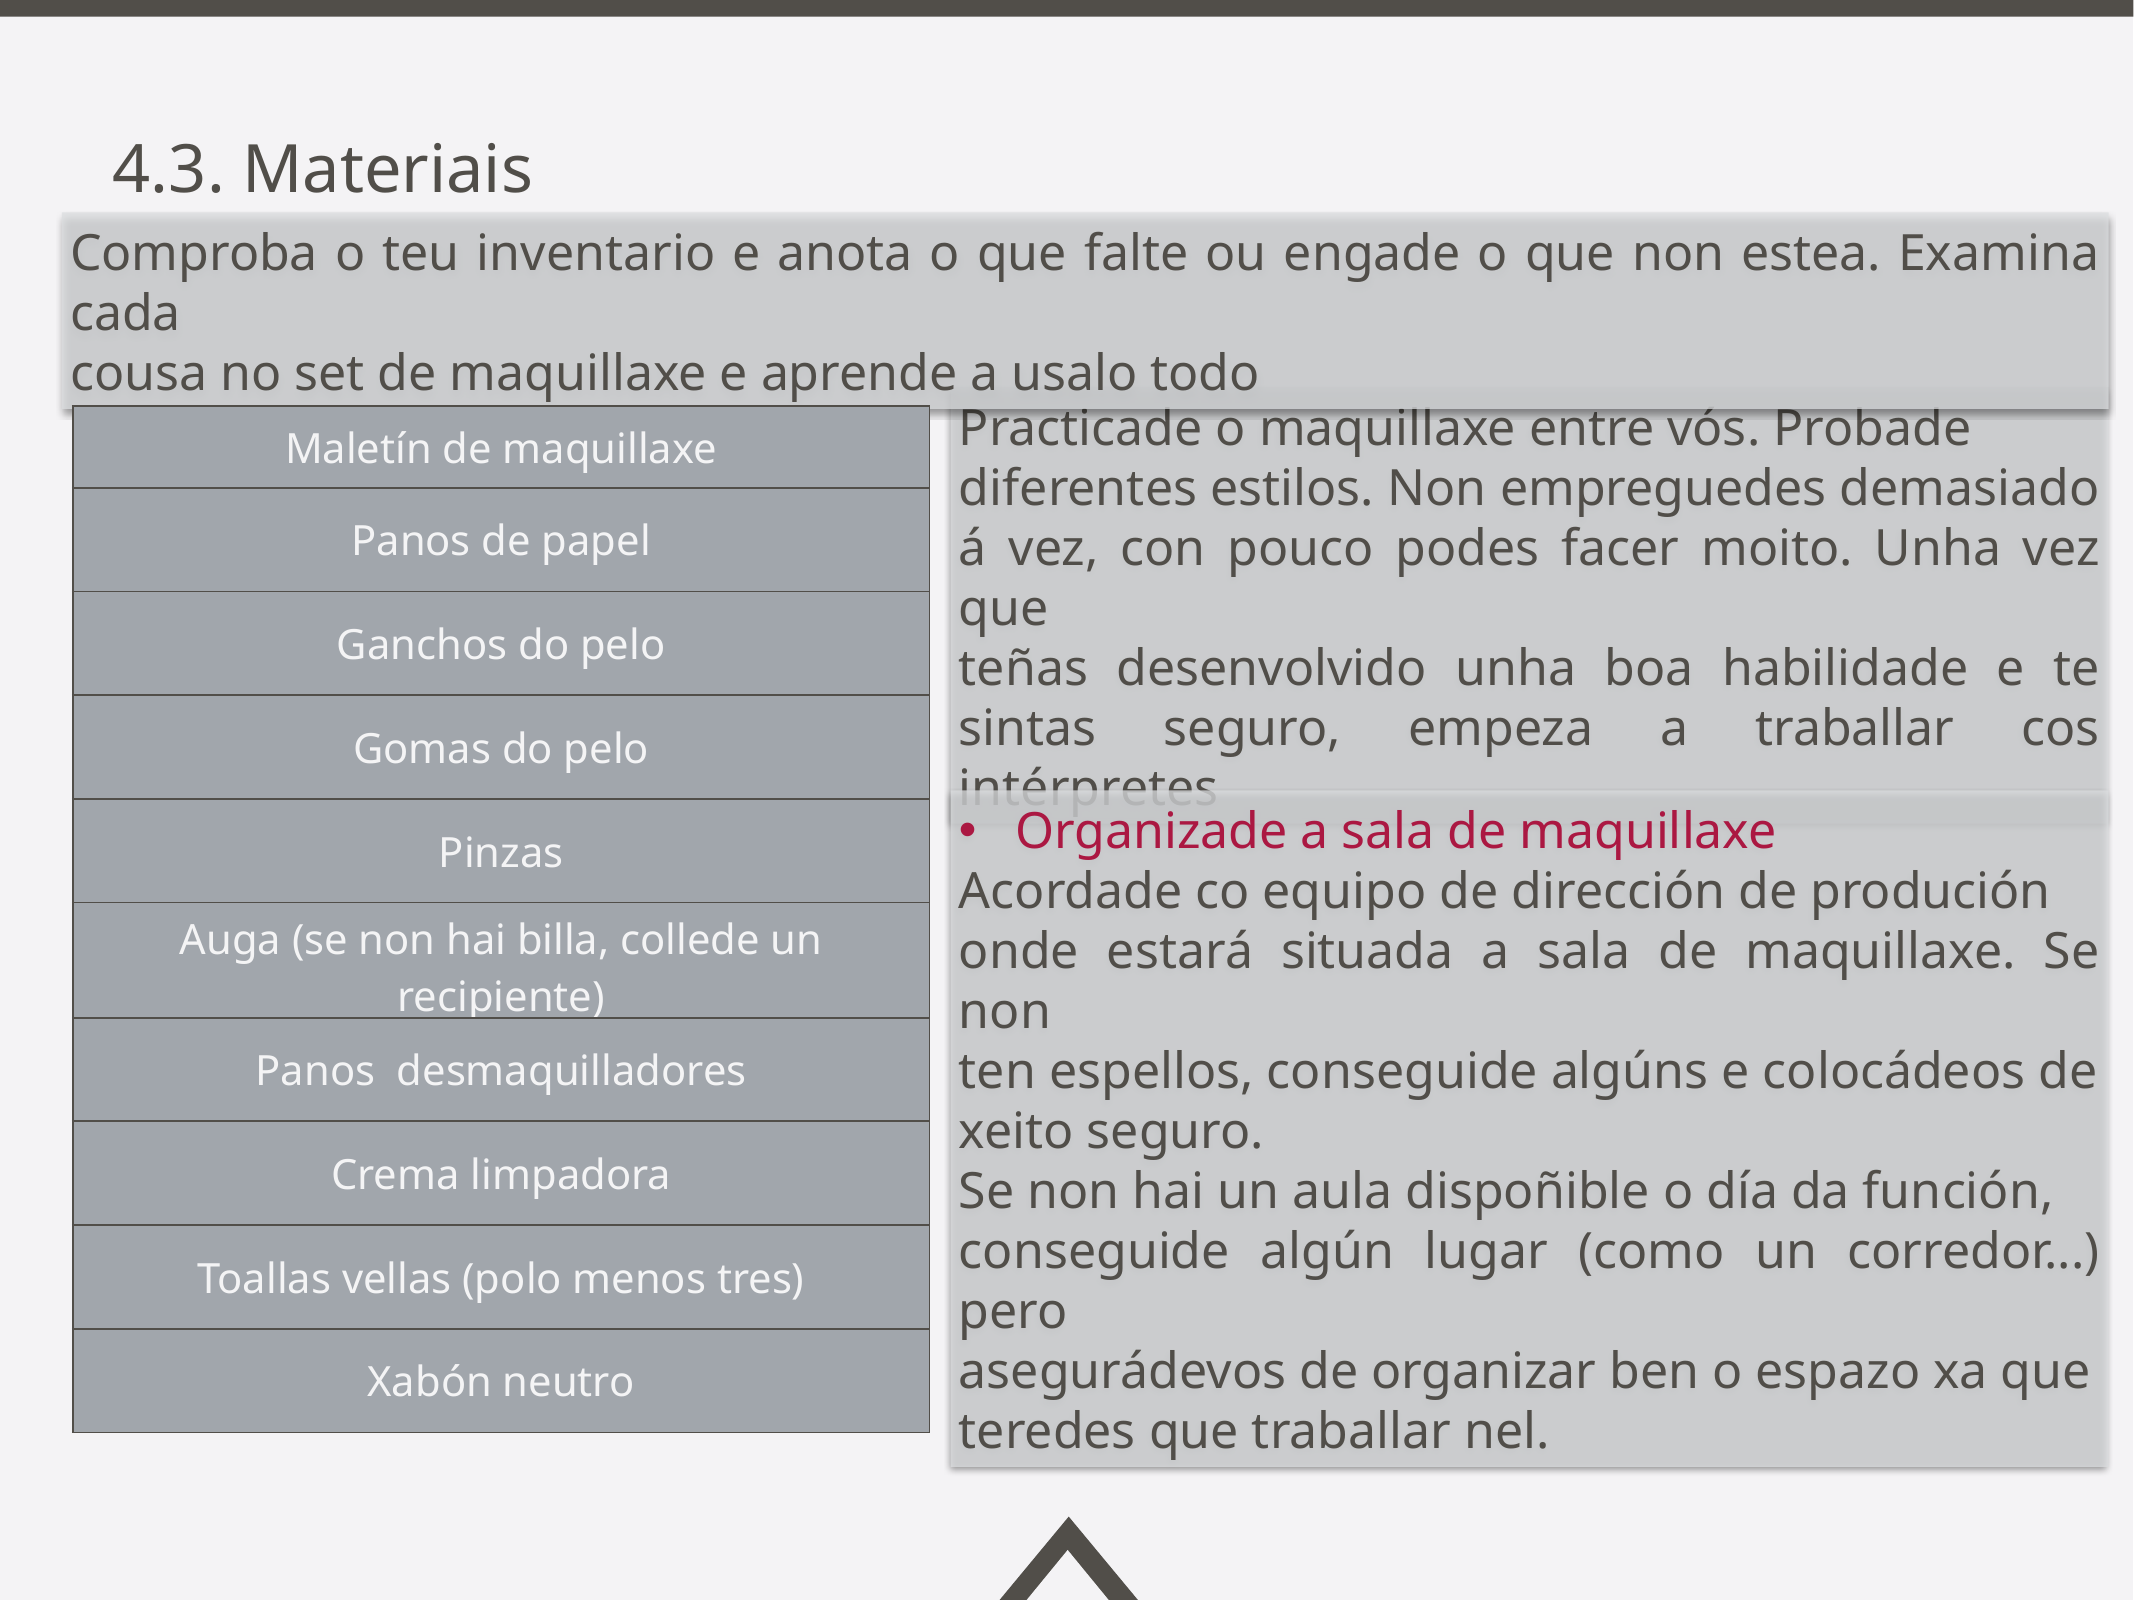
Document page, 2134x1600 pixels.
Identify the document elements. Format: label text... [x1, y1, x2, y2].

table_cell Gomas do pelo [74, 696, 929, 798]
text_box 4.3. Materiais [104, 117, 542, 210]
table_cell Xabón neutro [74, 1330, 929, 1432]
text_box Organizade a sala de maquillaxe Acordade co equipo de dirección de produción onde estará situada a sala de maquillaxe. Se non ten espellos, conseguide algúns e colocádeos de xeito seguro. Se non hai un aula dispoñible o día da función, conseguide algún lugar (como un corredor...) pero asegurádevos de organizar ben o espazo xa que teredes que traballar nel. [950, 790, 2109, 1467]
table_cell Toallas vellas (polo menos tres) [74, 1226, 929, 1328]
table_cell Auga (se non hai billa, collede un recipiente) [74, 903, 929, 1017]
table_cell Pinzas [74, 800, 929, 902]
table_header Maletín de maquillaxe [74, 407, 929, 487]
table_cell Panos desmaquilladores [74, 1019, 929, 1120]
text_box Practicade o maquillaxe entre vós. Probade diferentes estilos. Non empreguedes demasiado á vez, con pouco podes facer moito. Unha vez que teñas desenvolvido unha boa habilidade e te sintas seguro, empeza a traballar cos intérpretes [950, 420, 2109, 790]
table_cell Panos de papel [74, 489, 929, 591]
table_cell Crema limpadora [74, 1122, 929, 1224]
table_cell Ganchos do pelo [74, 592, 929, 694]
text_box Comproba o teu inventario e anota o que falte ou engade o que non estea. Examina cada cousa no set de maquillaxe e aprende a usalo todo [61, 212, 2109, 409]
